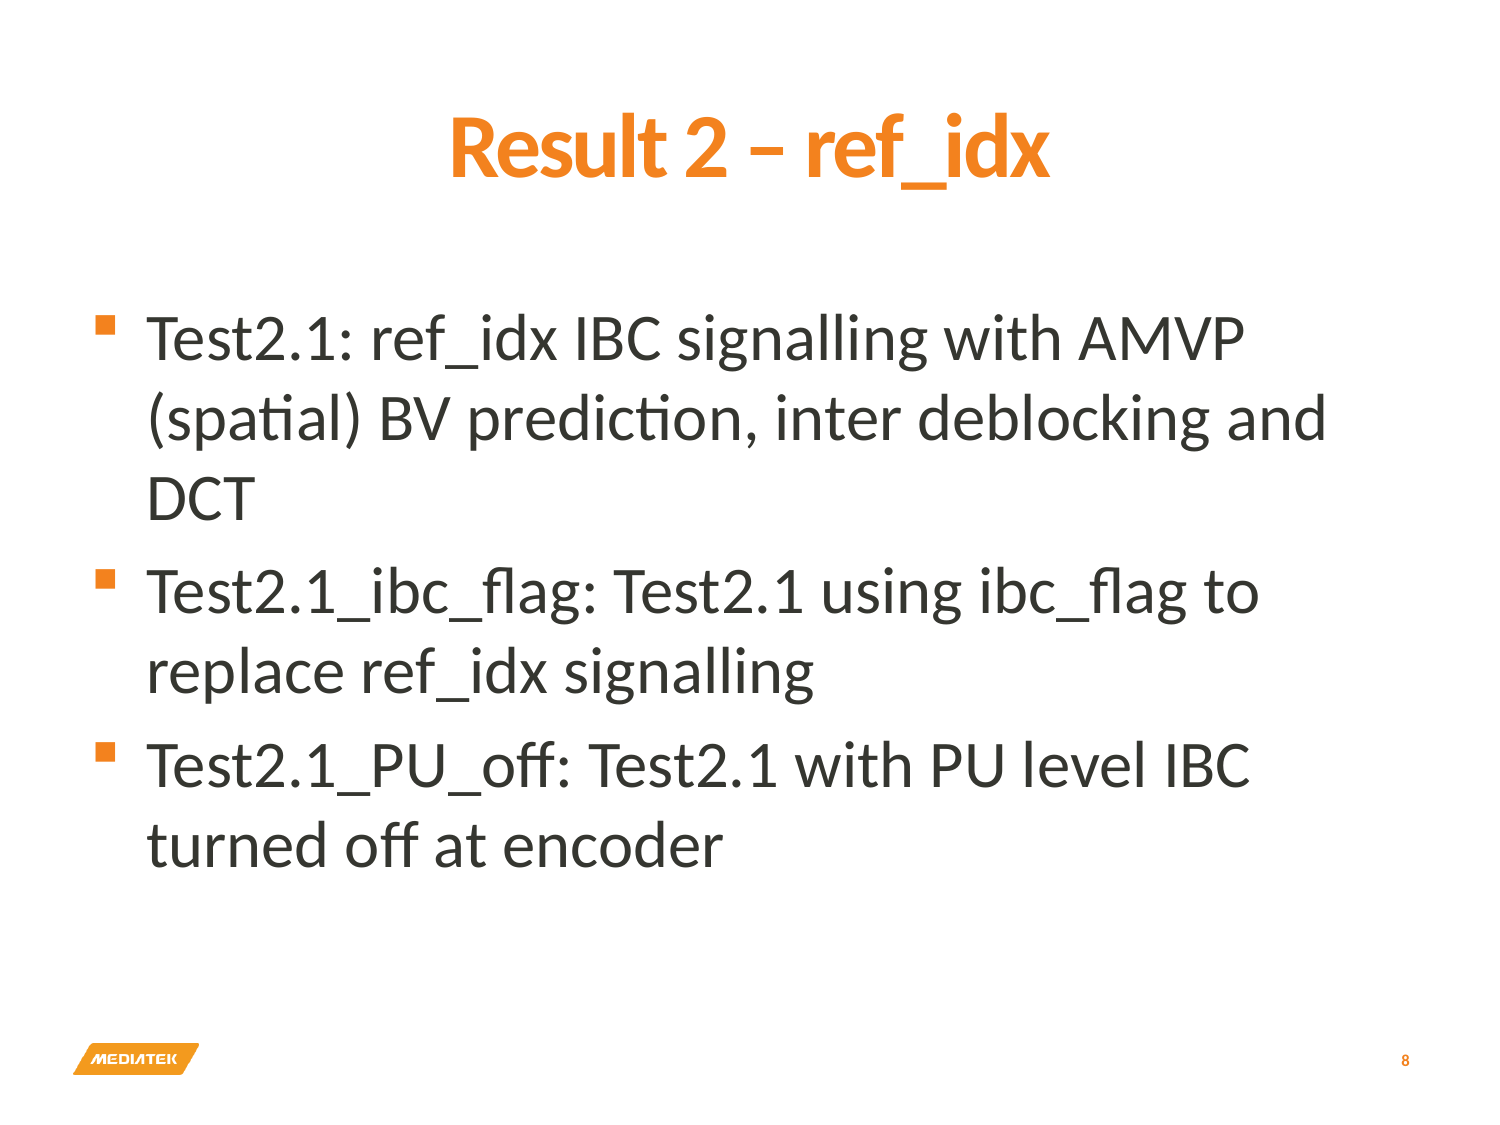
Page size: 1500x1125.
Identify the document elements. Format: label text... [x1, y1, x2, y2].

list Test2.1: ref_idx IBC signalling with AMVP (spatial) BV prediction, inter deblocking and DCT Test2.1_ibc_flag: Test2.1 using ibc_flag to replace ref_idx signalling Test2.1_PU_off: Test2.1 with PU level IBC turned off at encoder [75, 286, 1425, 990]
slide_number 8 [1251, 1029, 1425, 1090]
picture [73, 1043, 199, 1075]
title Result 2 – ref_idx [75, 99, 1425, 286]
